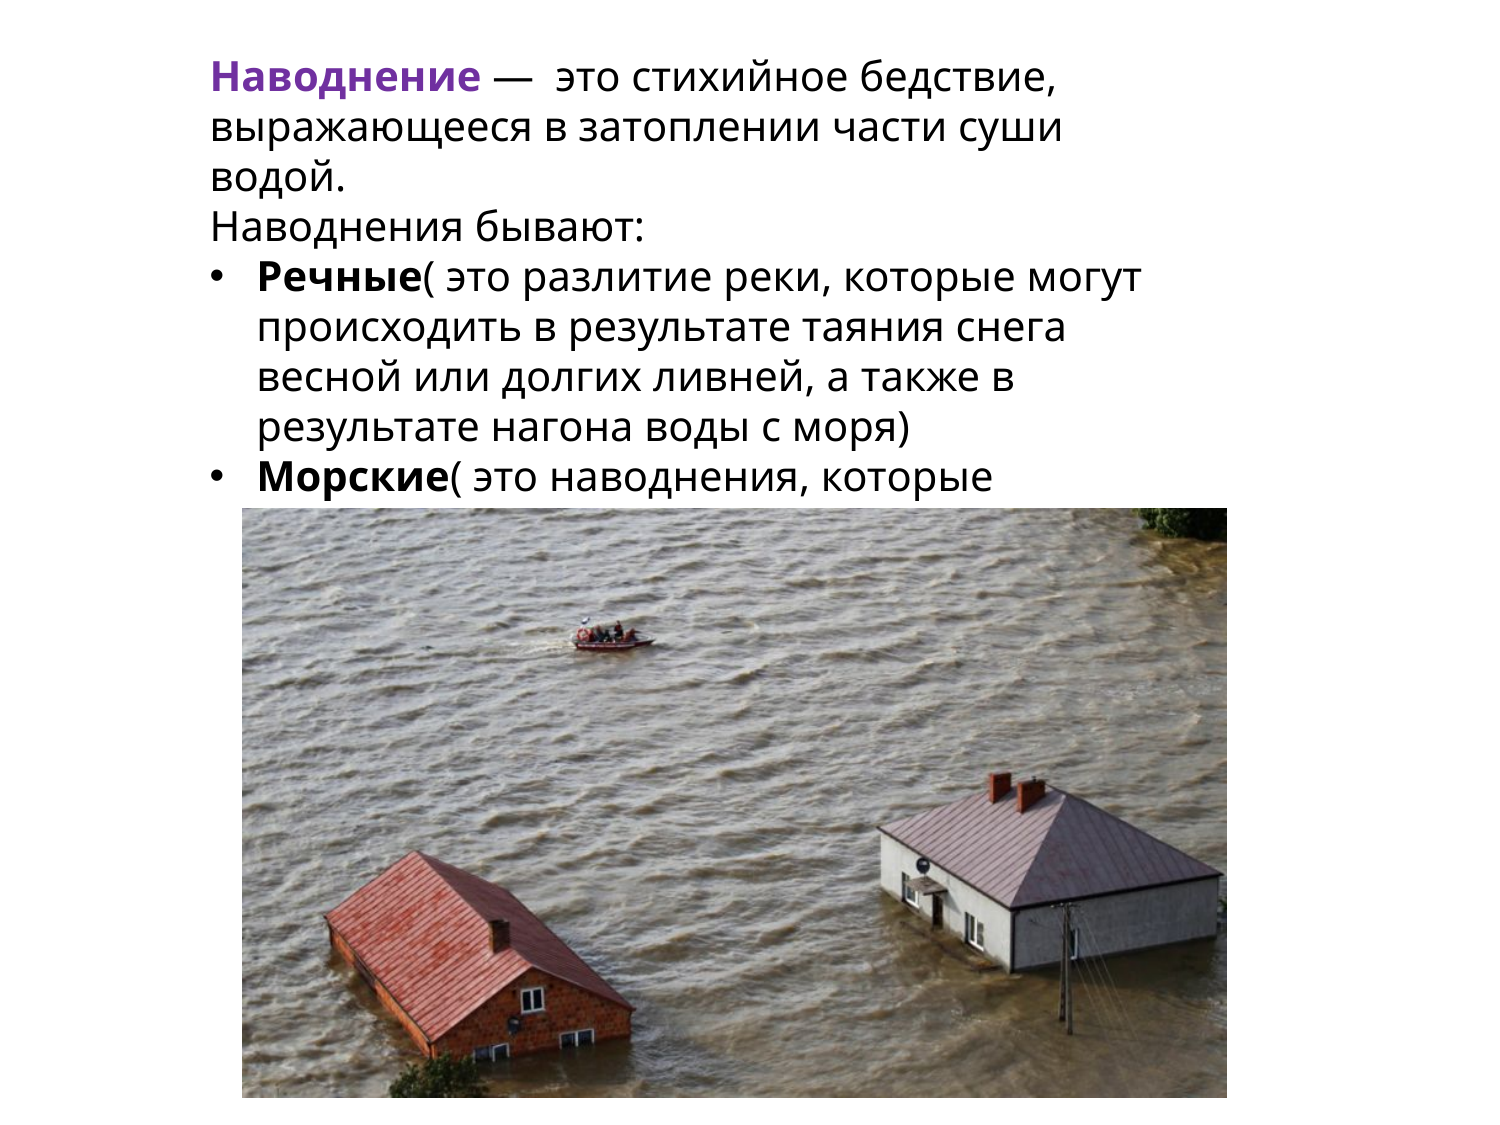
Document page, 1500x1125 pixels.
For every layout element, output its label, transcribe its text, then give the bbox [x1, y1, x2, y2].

text_box Наводнение — это стихийное бедствие, выражающееся в затоплении части суши водой. Наводнения бывают: Речные( это разлитие реки, которые могут происходить в результате таяния снега весной или долгих ливней, а также в результате нагона воды с моря) Морские( это наводнения, которые являются последствиями цунами и ураганов) [194, 42, 1206, 558]
picture [241, 508, 1227, 1098]
